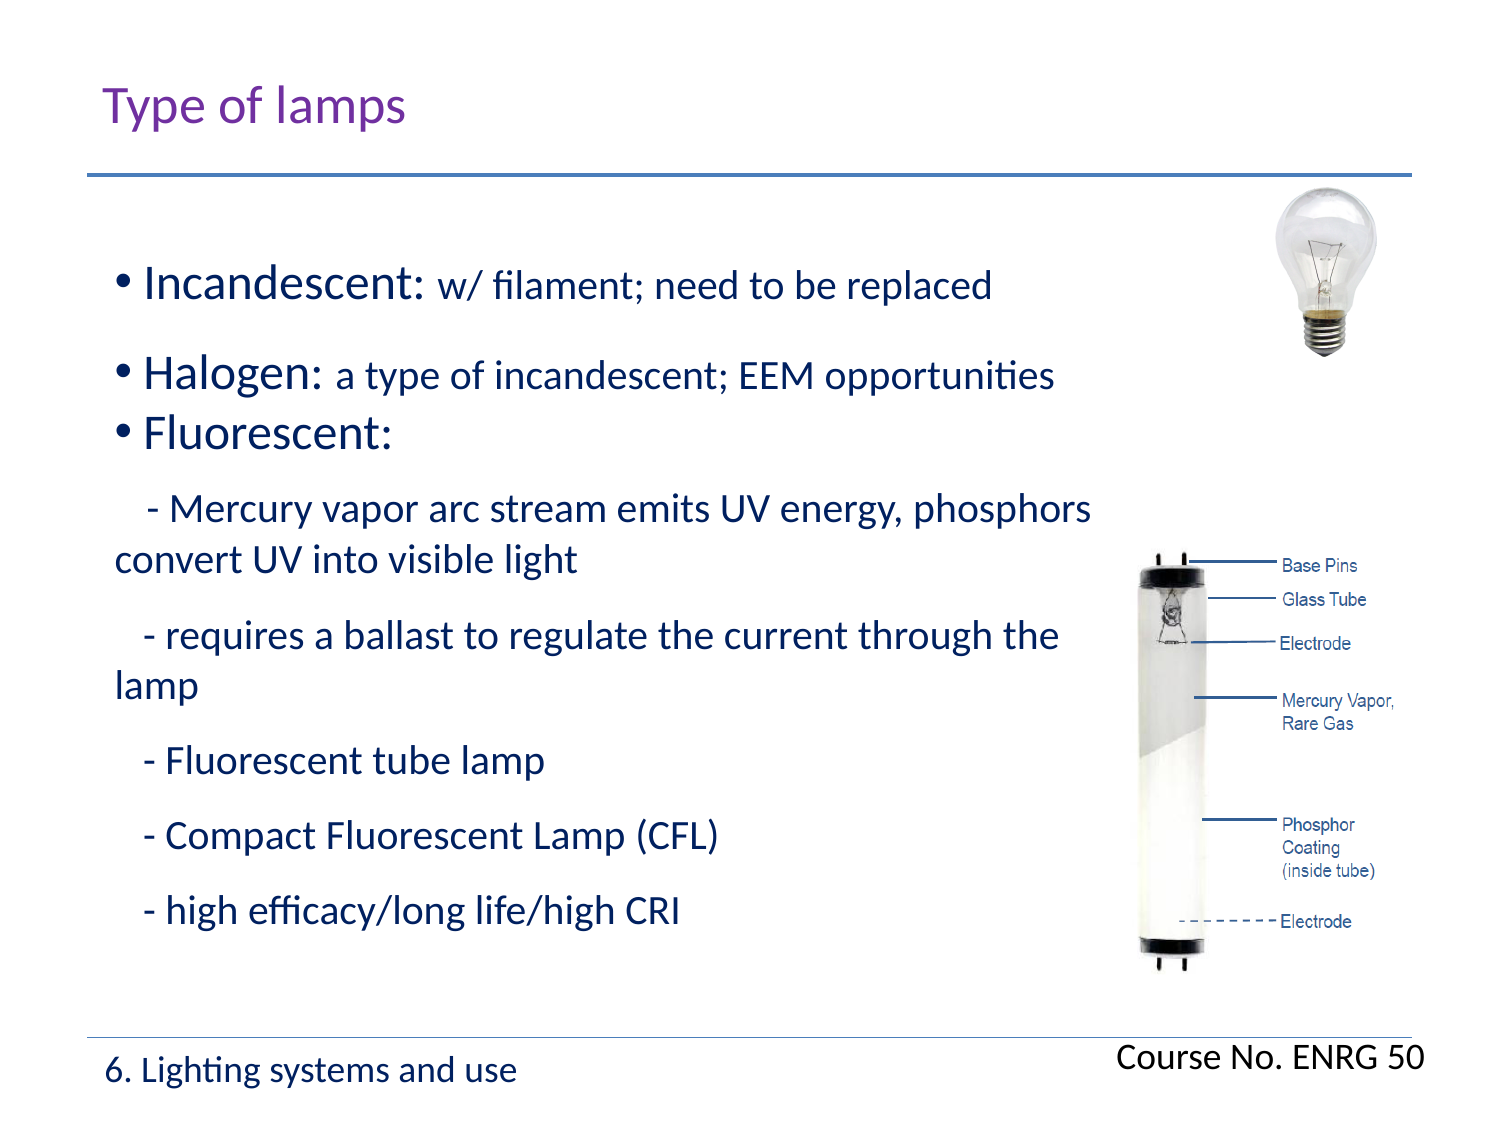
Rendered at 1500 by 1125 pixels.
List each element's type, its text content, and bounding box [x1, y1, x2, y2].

text_box Course No. ENRG 50 [1101, 1024, 1441, 1085]
text_box Incandescent: w/ filament; need to be replaced Halogen: a type of incandescent; EEM opportunities Fluorescent: - Mercury vapor arc stream emits UV energy, phosphors convert UV into visible light - requires a ballast to regulate the current through the lamp - Fluorescent tube lamp - Compact Fluorescent Lamp (CFL) - high efficacy/long life/high CRI [99, 212, 1150, 940]
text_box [1124, 524, 1413, 976]
text_box 6. Lighting systems and use [89, 1045, 534, 1098]
picture [1274, 187, 1378, 357]
text_box Type of lamps [87, 62, 1438, 143]
